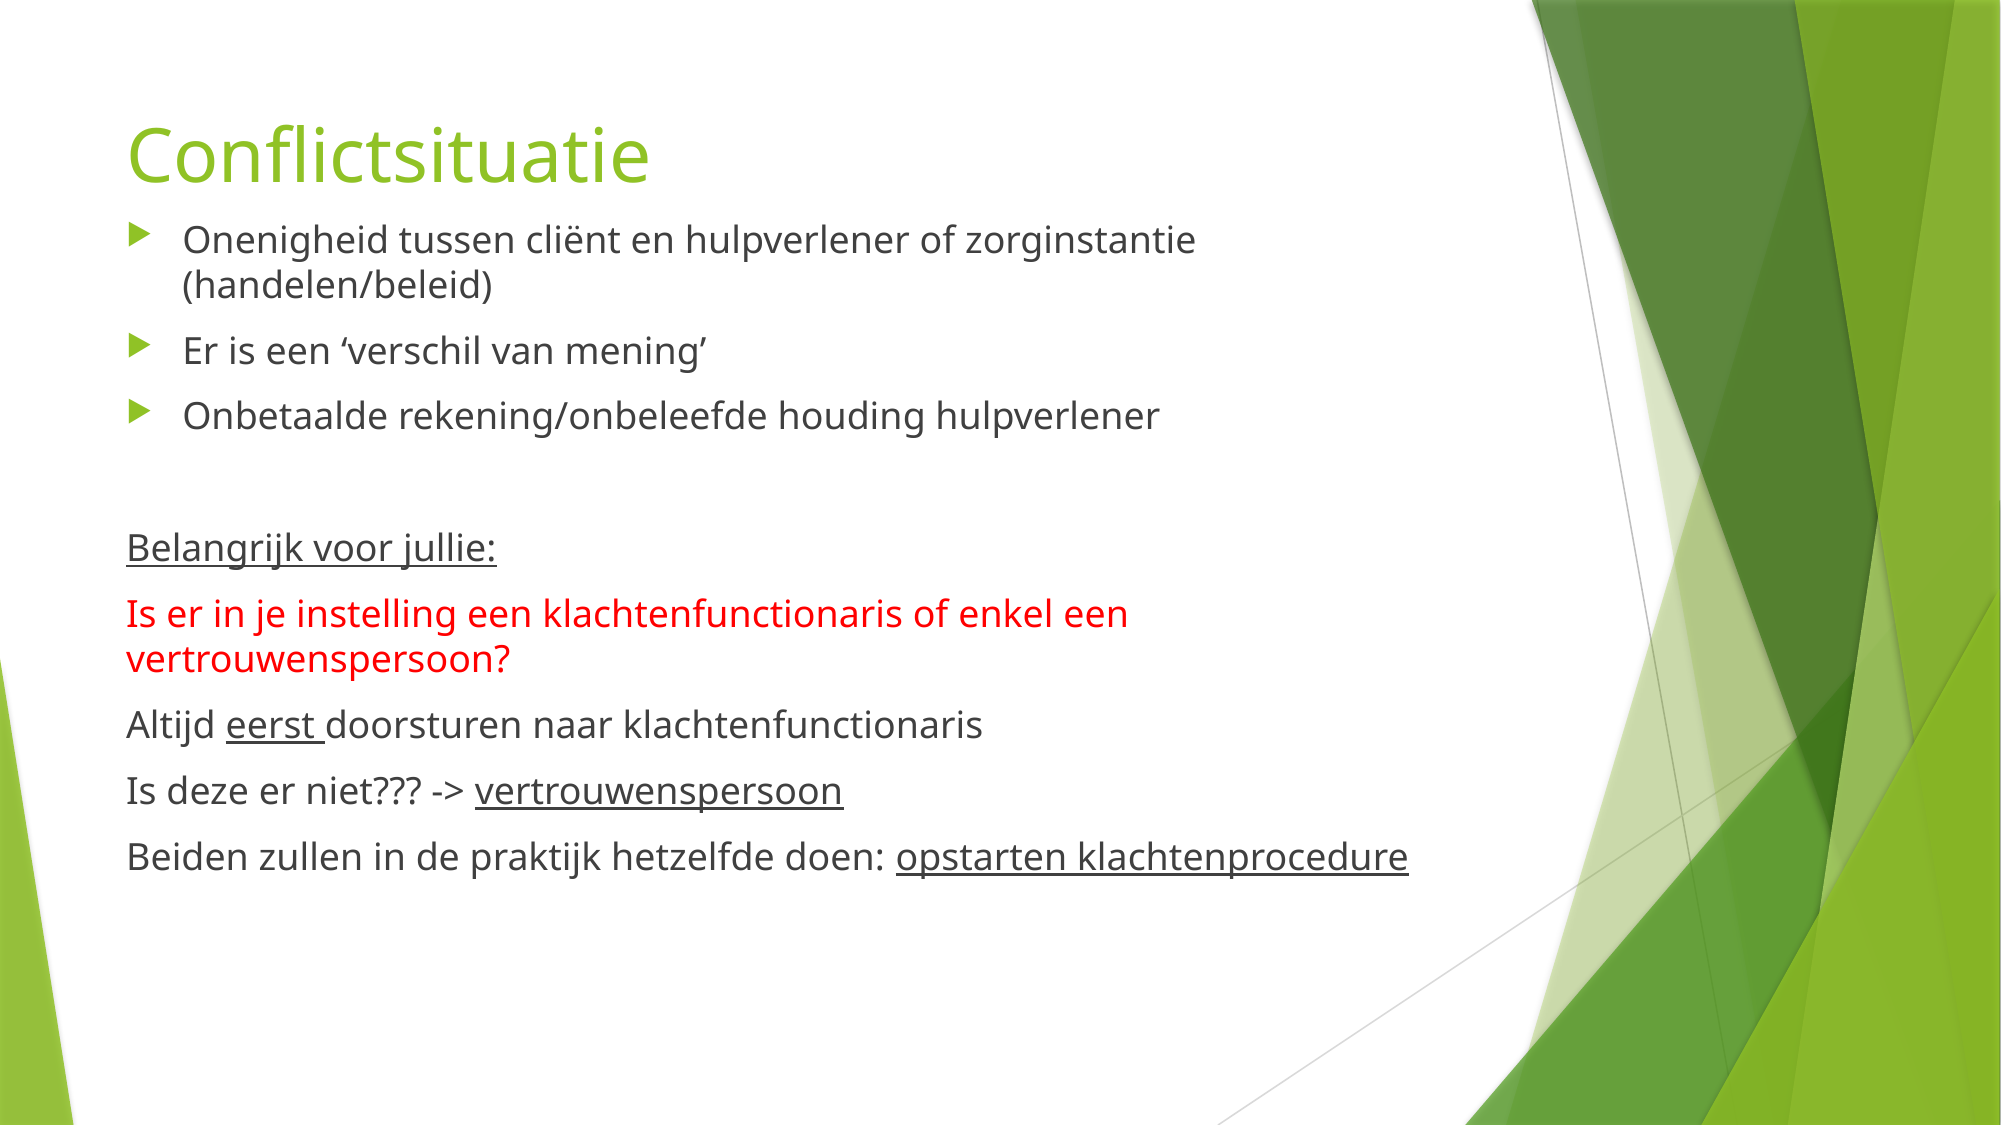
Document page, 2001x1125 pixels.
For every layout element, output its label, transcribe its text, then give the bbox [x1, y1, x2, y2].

list Onenigheid tussen cliënt en hulpverlener of zorginstantie (handelen/beleid) Er is een ‘verschil van mening’ Onbetaalde rekening/onbeleefde houding hulpverlener Belangrijk voor jullie: Is er in je instelling een klachtenfunctionaris of enkel een vertrouwenspersoon? Altijd eerst doorsturen naar klachtenfunctionaris Is deze er niet??? -> vertrouwenspersoon Beiden zullen in de praktijk hetzelfde doen: opstarten klachtenprocedure [111, 208, 1522, 845]
title Conflictsituatie [111, 99, 1522, 208]
